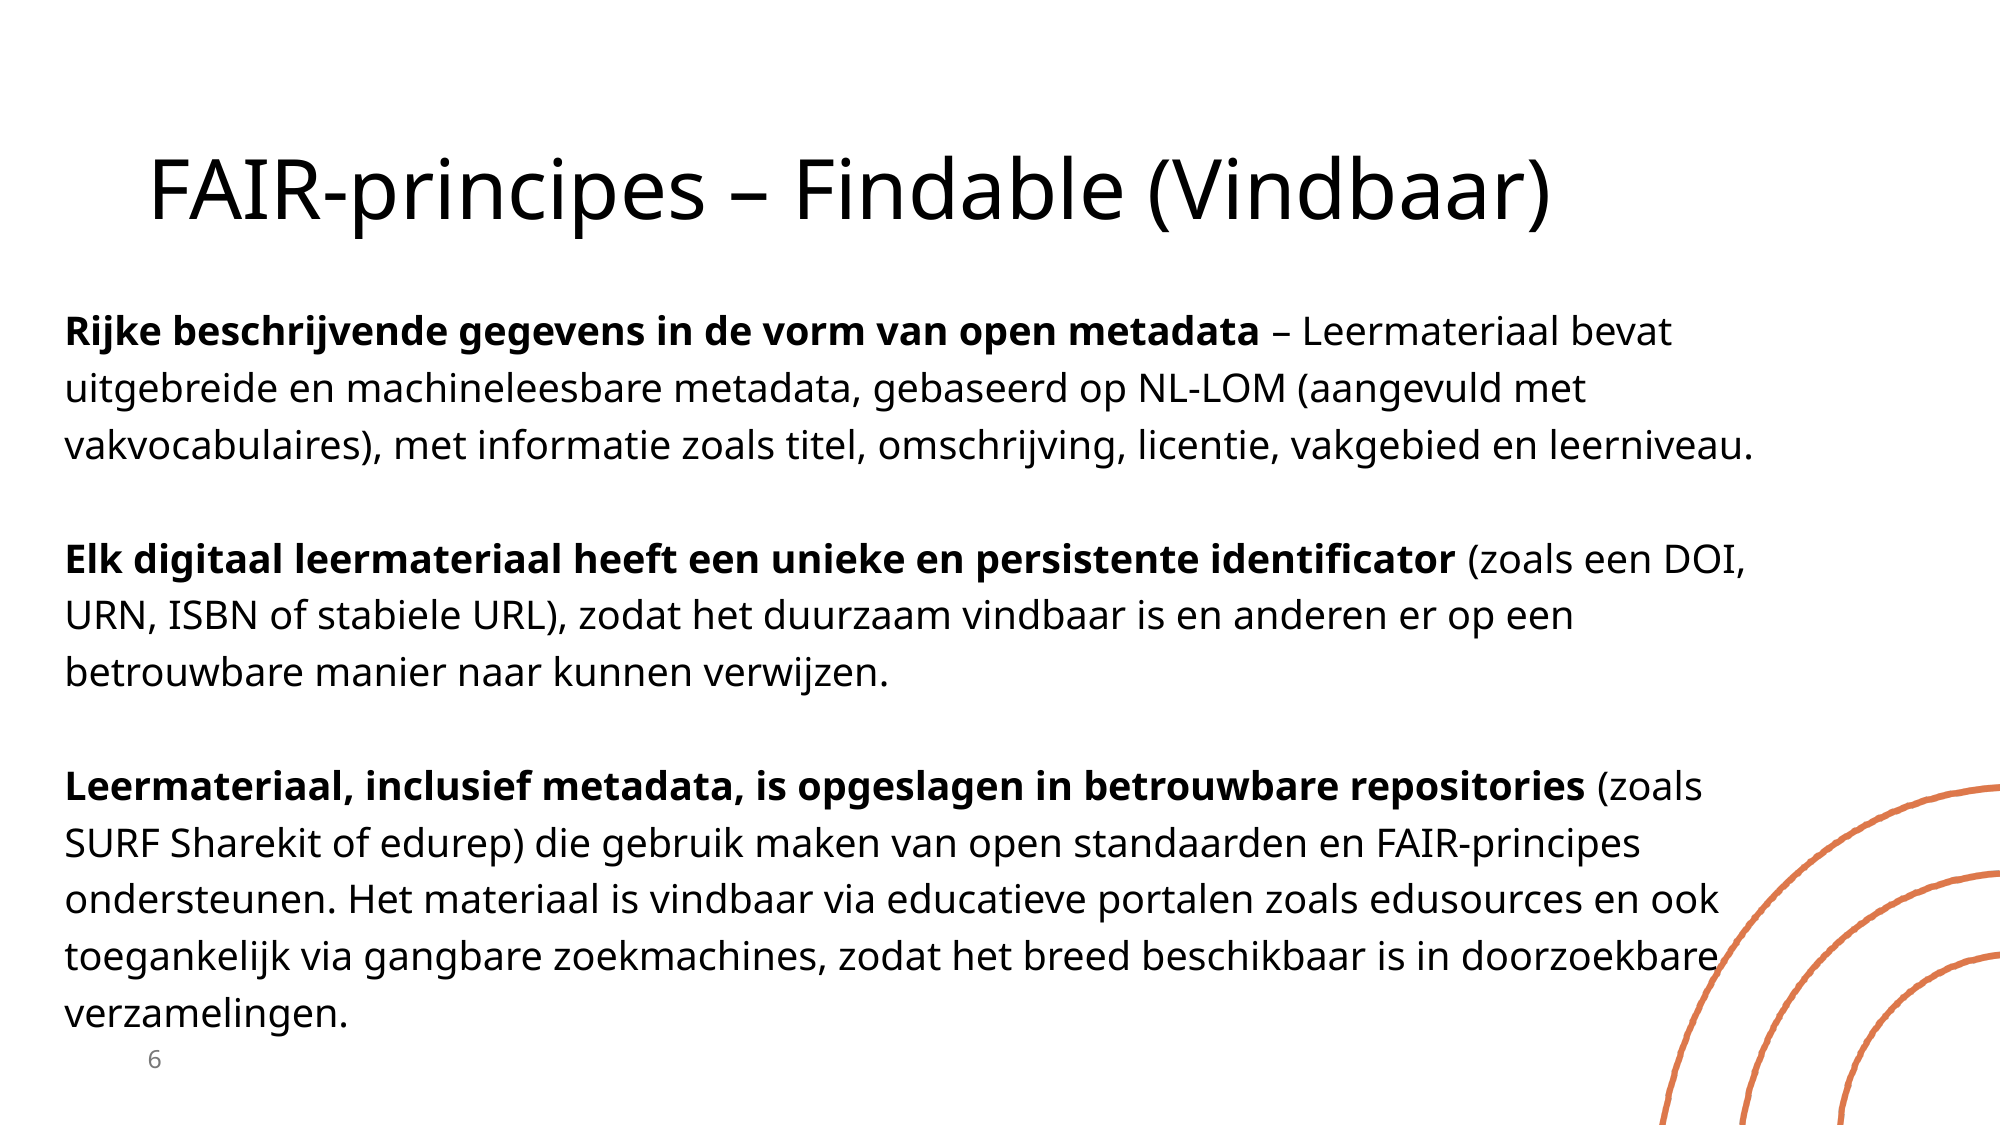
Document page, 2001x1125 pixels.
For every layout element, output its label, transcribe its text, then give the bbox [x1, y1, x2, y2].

list Rijke beschrijvende gegevens in de vorm van open metadata – Leermateriaal bevat uitgebreide en machineleesbare metadata, gebaseerd op NL-LOM (aangevuld met vakvocabulaires), met informatie zoals titel, omschrijving, licentie, vakgebied en leerniveau. Elk digitaal leermateriaal heeft een unieke en persistente identificator (zoals een DOI, URN, ISBN of stabiele URL), zodat het duurzaam vindbaar is en anderen er op een betrouwbare manier naar kunnen verwijzen. Leermateriaal, inclusief metadata, is opgeslagen in betrouwbare repositories (zoals SURF Sharekit of edurep) die gebruik maken van open standaarden en FAIR-principes ondersteunen. Het materiaal is vindbaar via educatieve portalen zoals edusources en ook toegankelijk via gangbare zoekmachines, zodat het breed beschikbaar is in doorzoekbare verzamelingen. [0, 296, 1783, 1076]
title FAIR-principes – Findable (Vindbaar) [147, 147, 1713, 239]
picture [1659, 784, 2000, 1125]
